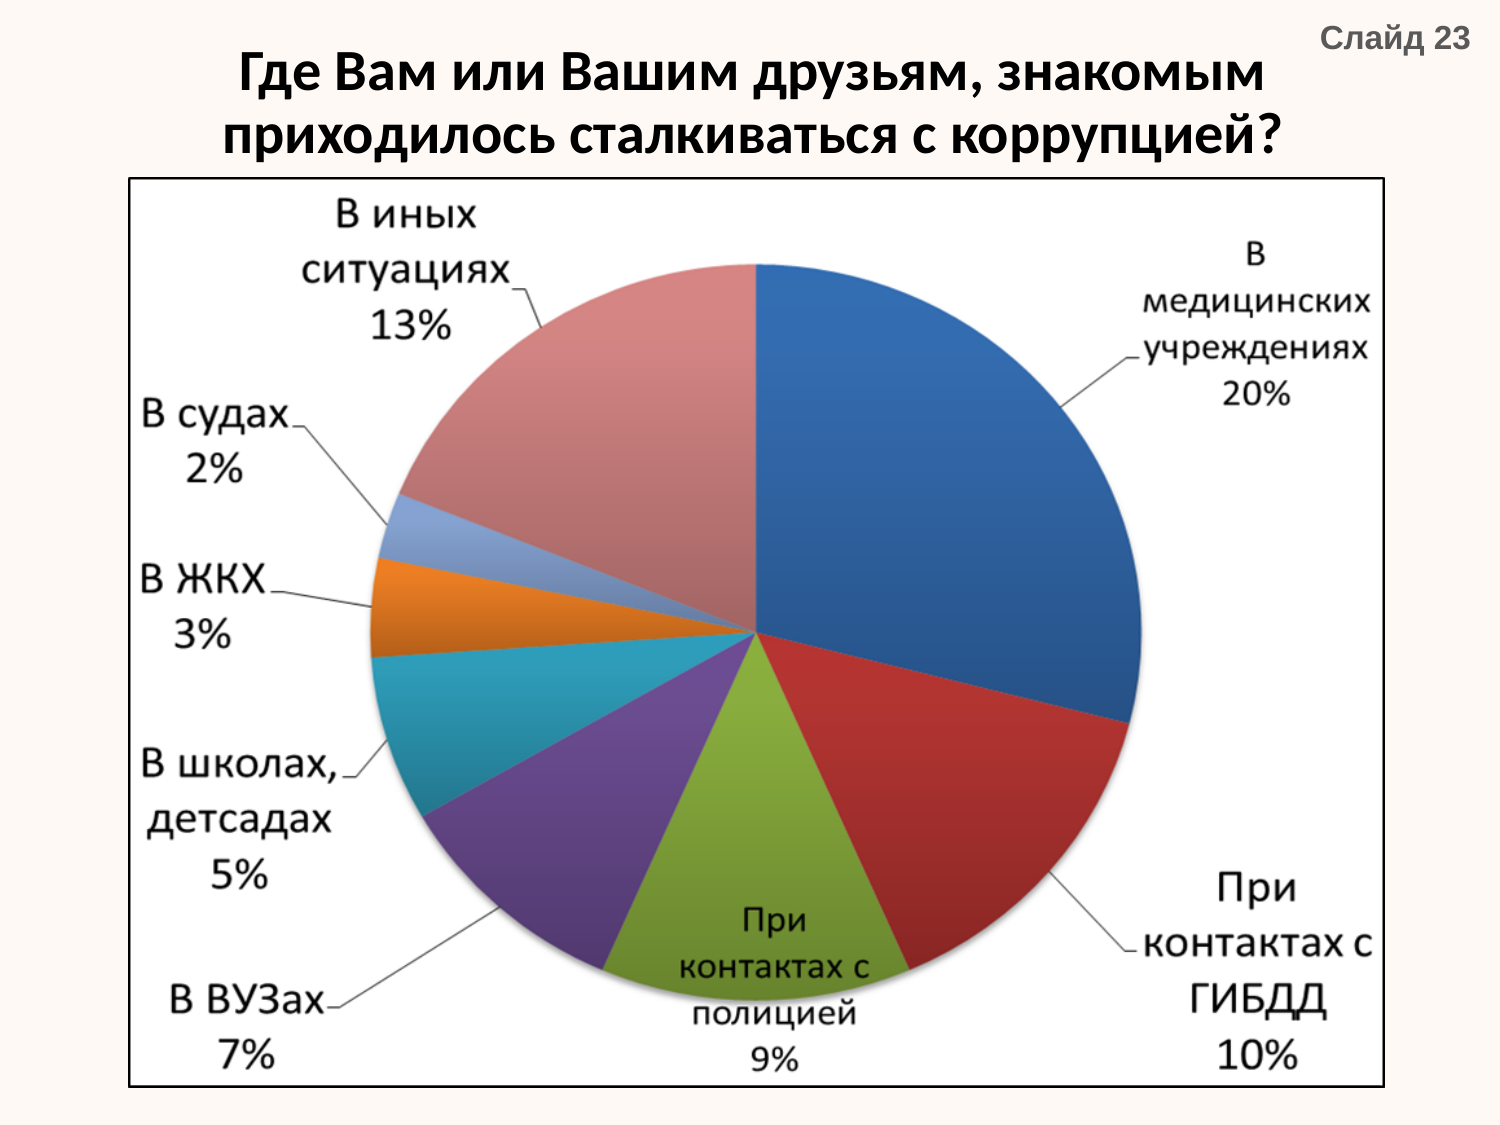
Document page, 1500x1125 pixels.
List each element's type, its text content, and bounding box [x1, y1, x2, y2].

picture [128, 176, 1385, 1089]
title Где Вам или Вашим друзьям, знакомым приходилось сталкиваться с коррупцией? [78, 9, 1429, 197]
text_box Слайд 23 [1288, 9, 1486, 64]
